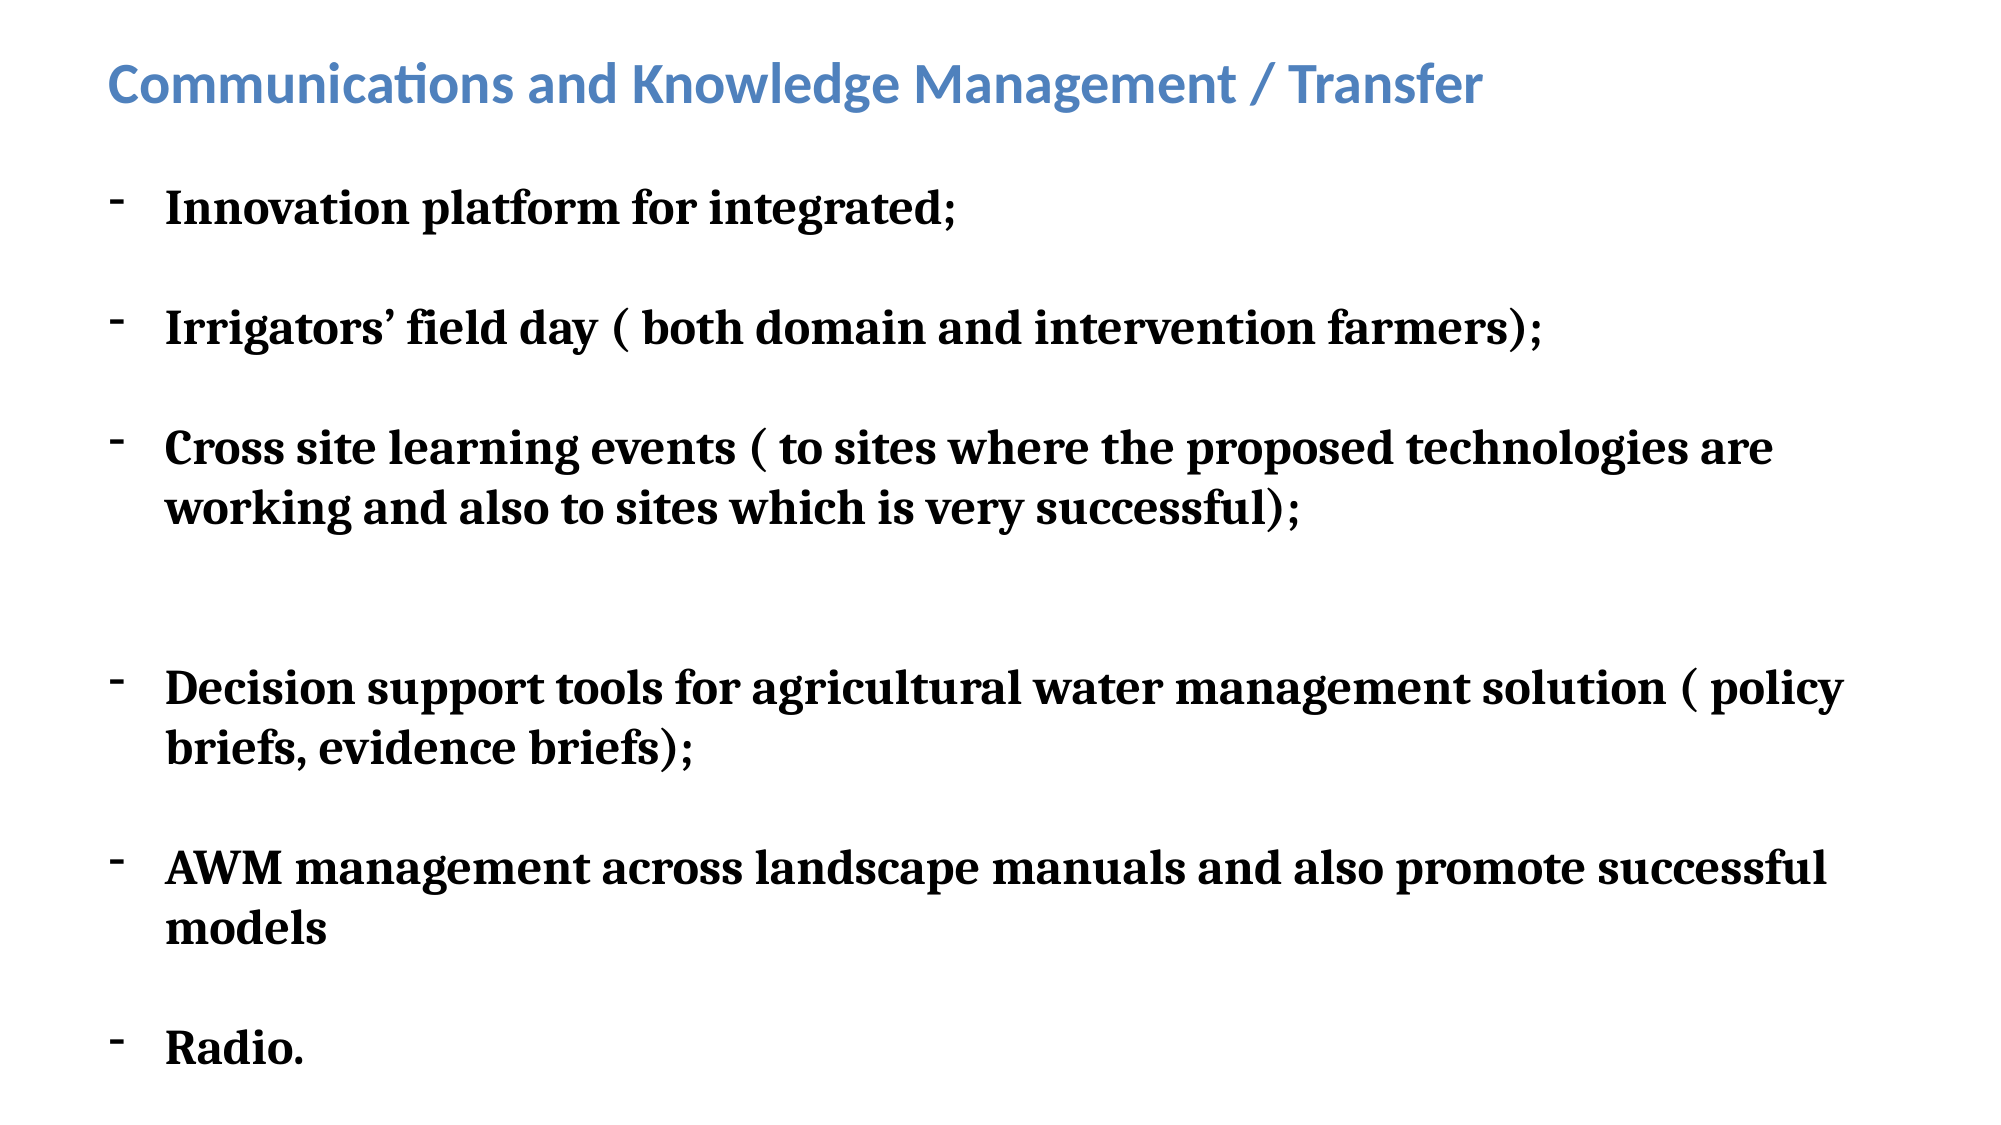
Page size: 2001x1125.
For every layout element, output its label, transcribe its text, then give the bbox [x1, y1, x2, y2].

text_box Communications and Knowledge Management / Transfer Innovation platform for integrated; Irrigators’ field day ( both domain and intervention farmers); Cross site learning events ( to sites where the proposed technologies are working and also to sites which is very successful); Decision support tools for agricultural water management solution ( policy briefs, evidence briefs); AWM management across landscape manuals and also promote successful models Radio. [93, 37, 1946, 1083]
